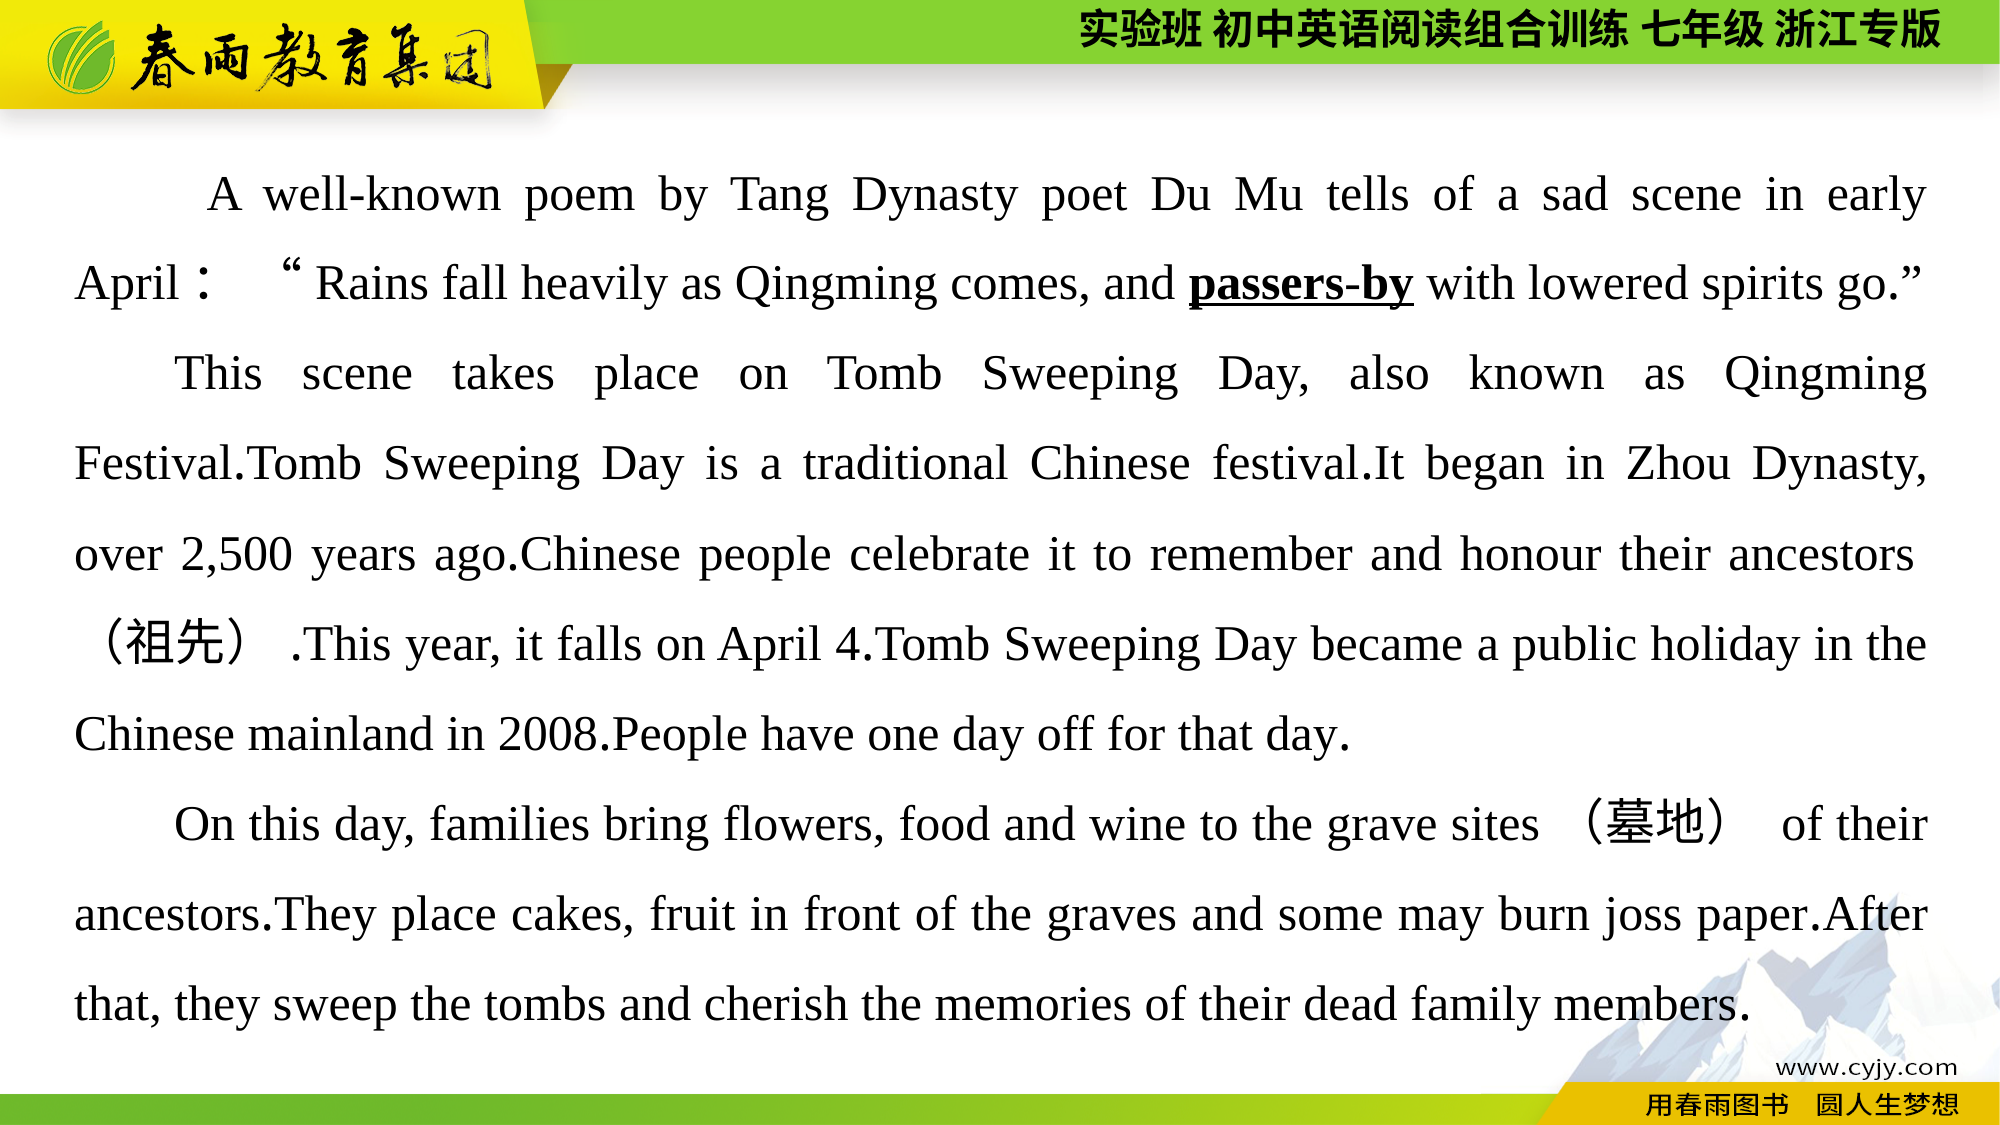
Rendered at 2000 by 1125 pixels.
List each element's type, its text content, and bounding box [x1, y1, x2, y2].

list A well-known poem by Tang Dynasty poet Du Mu tells of a sad scene in early April： “Rains fall heavily as Qingming comes, and passers-by with lowered spirits go.” This scene takes place on Tomb Sweeping Day, also known as Qingming Festival.Tomb Sweeping Day is a traditional Chinese festival.It began in Zhou Dynasty, over 2,500 years ago.Chinese people celebrate it to remember and honour their ancestors（祖先）.This year, it falls on April 4.Tomb Sweeping Day became a public holiday in the Chinese mainland in 2008.People have one day off for that day. On this day, families bring flowers, food and wine to the grave sites（墓地） of their ancestors.They place cakes, fruit in front of the graves and some may burn joss paper.After that, they sweep the tombs and cherish the memories of their dead family members. [59, 122, 1944, 1035]
picture [0, 0, 2000, 1125]
